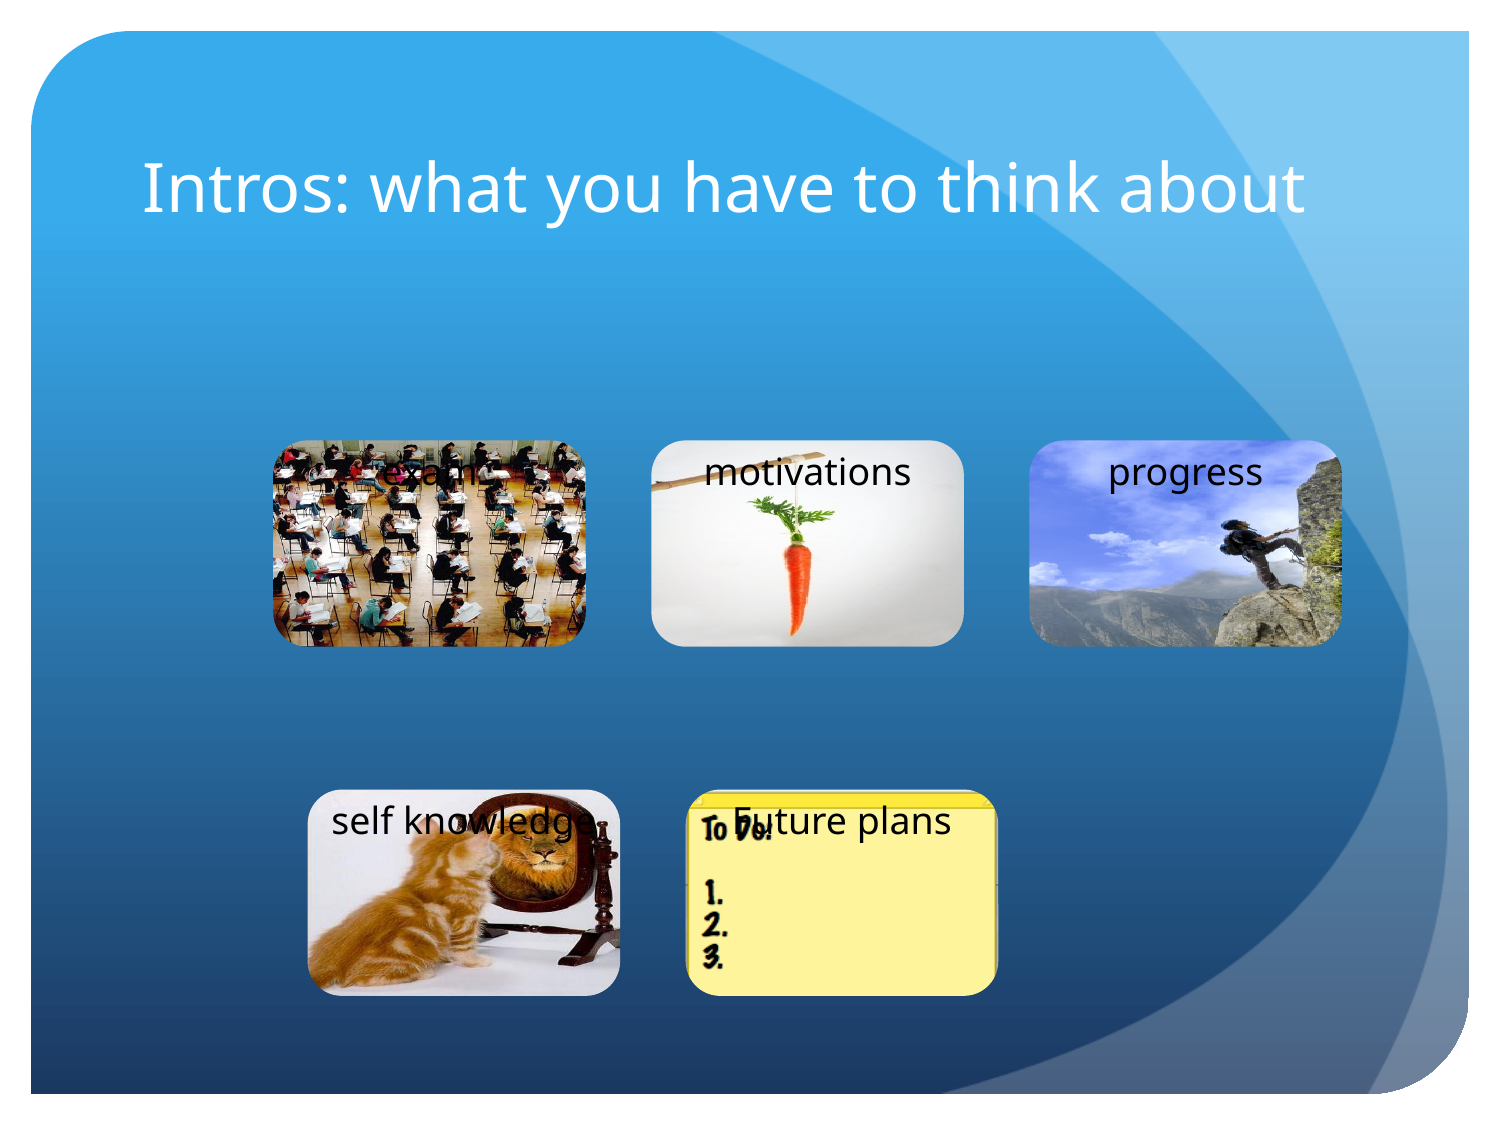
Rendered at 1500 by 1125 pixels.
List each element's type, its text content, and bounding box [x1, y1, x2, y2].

picture [24, 30, 1473, 1094]
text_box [273, 384, 1274, 1052]
title Intros: what you have to think about [127, 62, 1372, 234]
